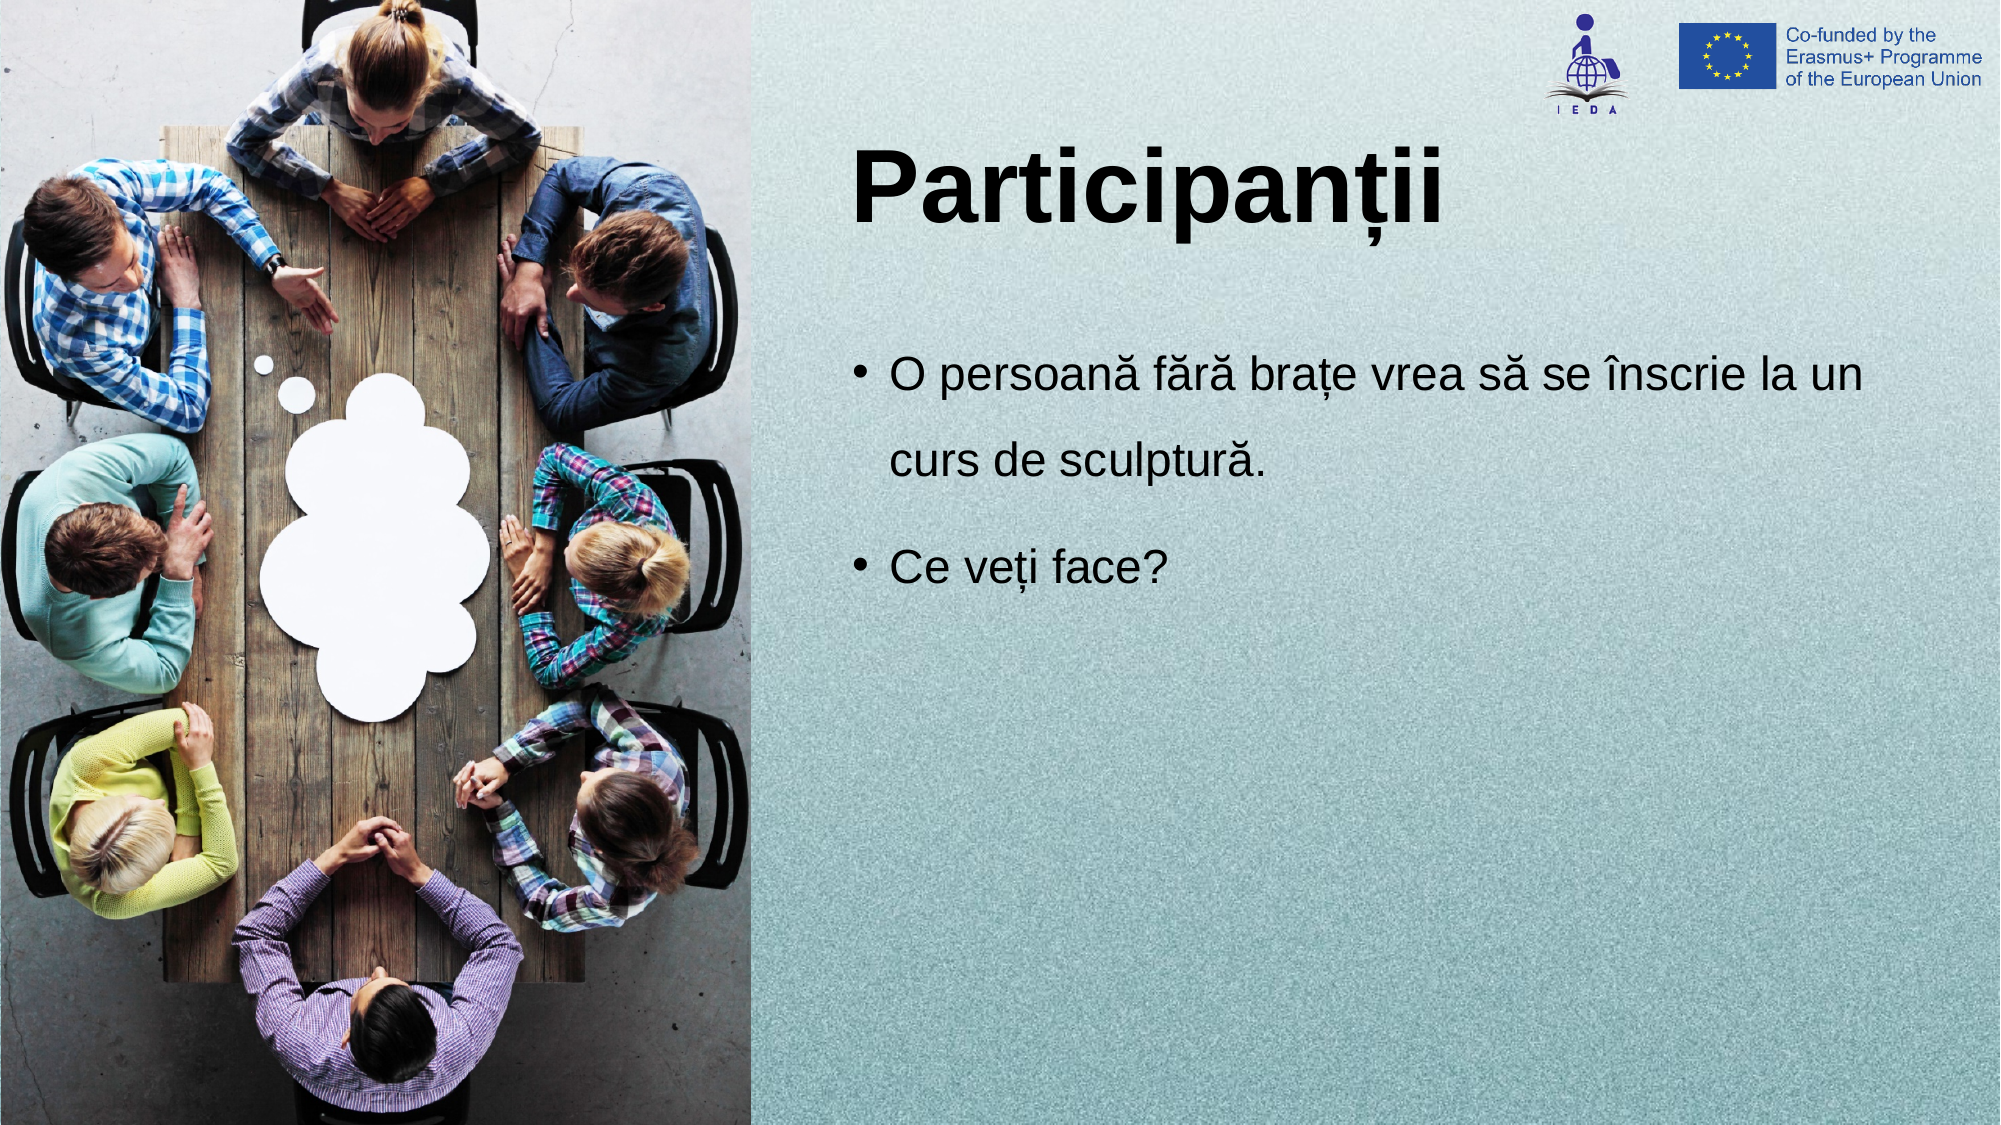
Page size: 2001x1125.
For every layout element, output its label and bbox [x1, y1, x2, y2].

picture [0, 0, 2000, 1125]
list [0, 187, 938, 938]
